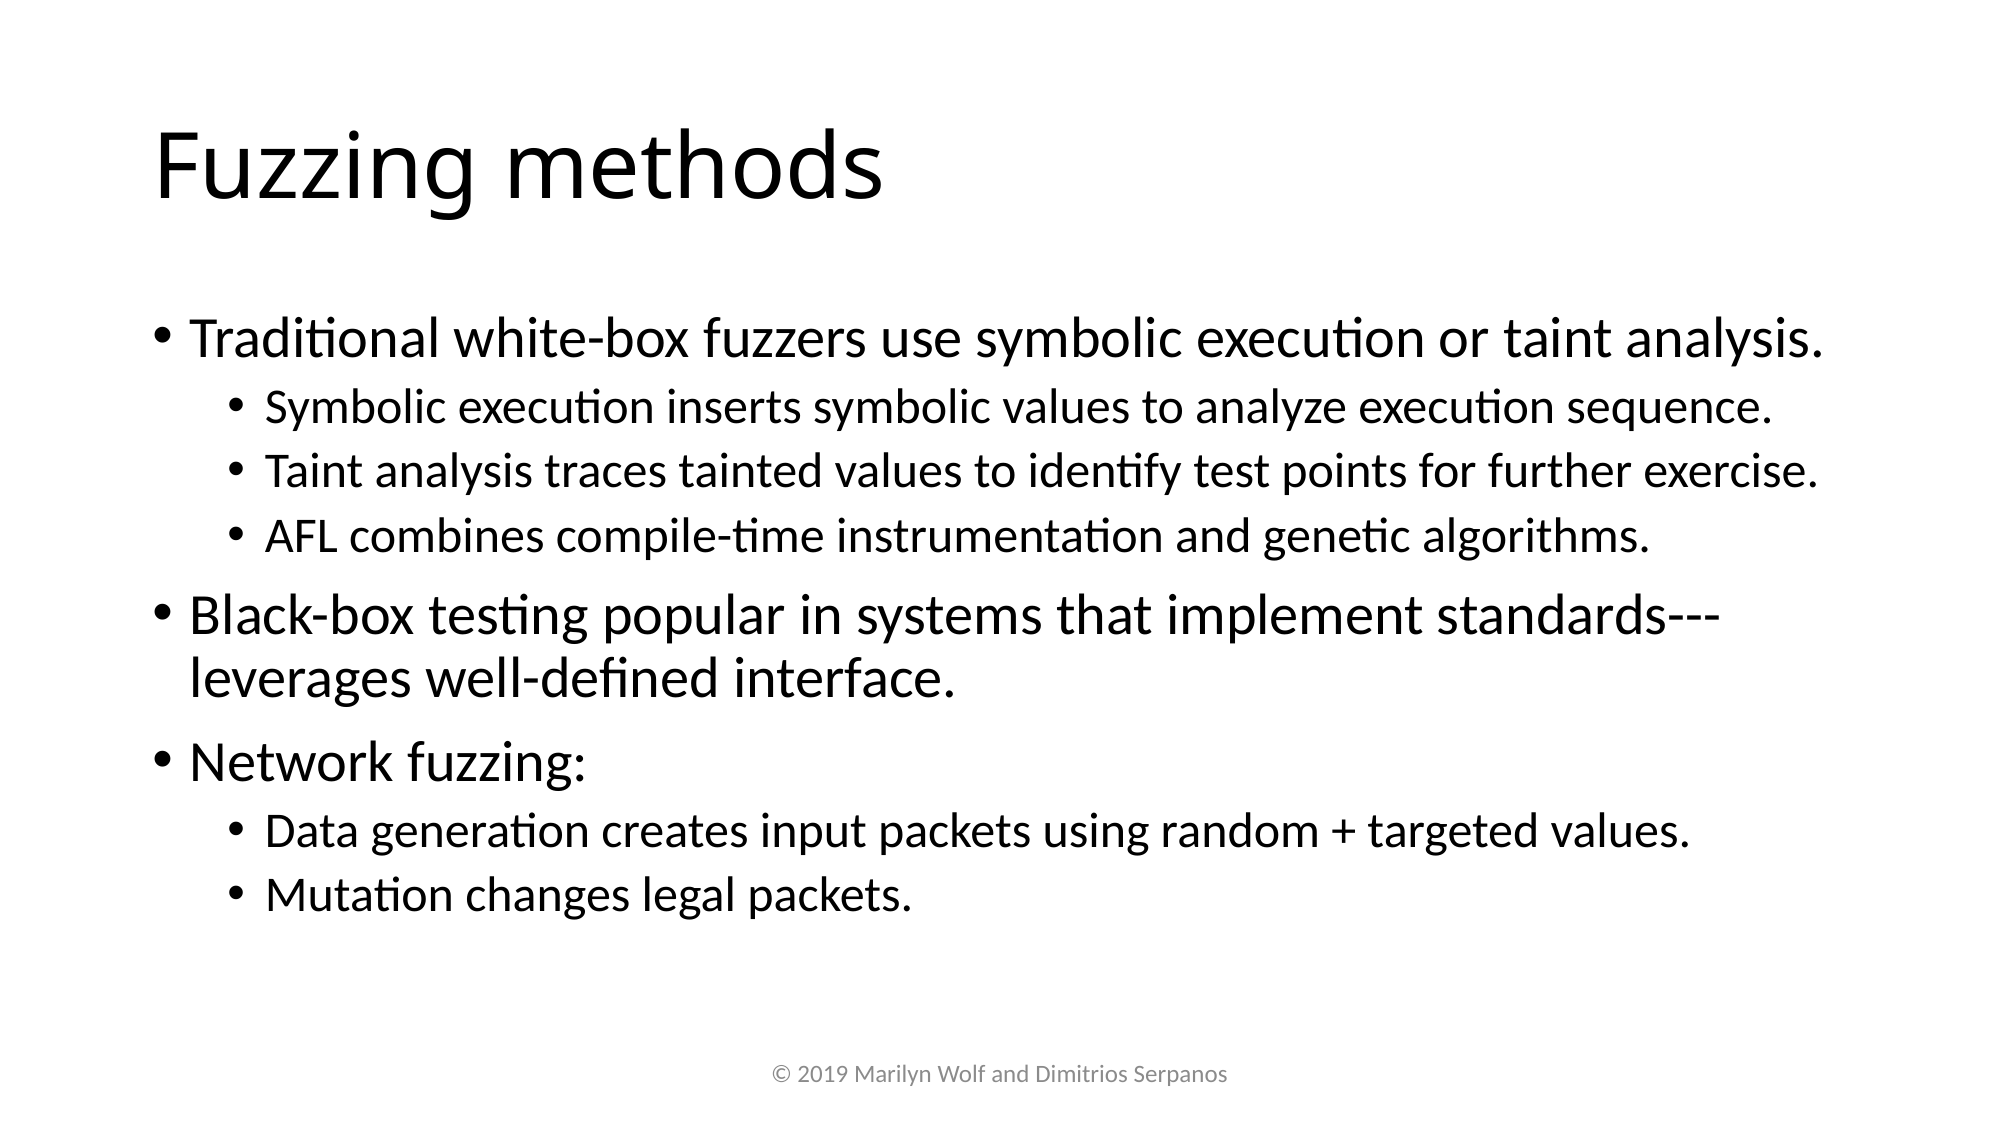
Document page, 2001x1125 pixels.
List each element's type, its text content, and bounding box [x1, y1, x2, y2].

title Fuzzing methods [137, 59, 1863, 278]
list Traditional white-box fuzzers use symbolic execution or taint analysis. Symbolic execution inserts symbolic values to analyze execution sequence. Taint analysis traces tainted values to identify test points for further exercise. AFL combines compile-time instrumentation and genetic algorithms. Black-box testing popular in systems that implement standards---leverages well-defined interface. Network fuzzing: Data generation creates input packets using random + targeted values. Mutation changes legal packets. [137, 299, 1863, 1014]
footer © 2019 Marilyn Wolf and Dimitrios Serpanos [662, 1042, 1338, 1103]
